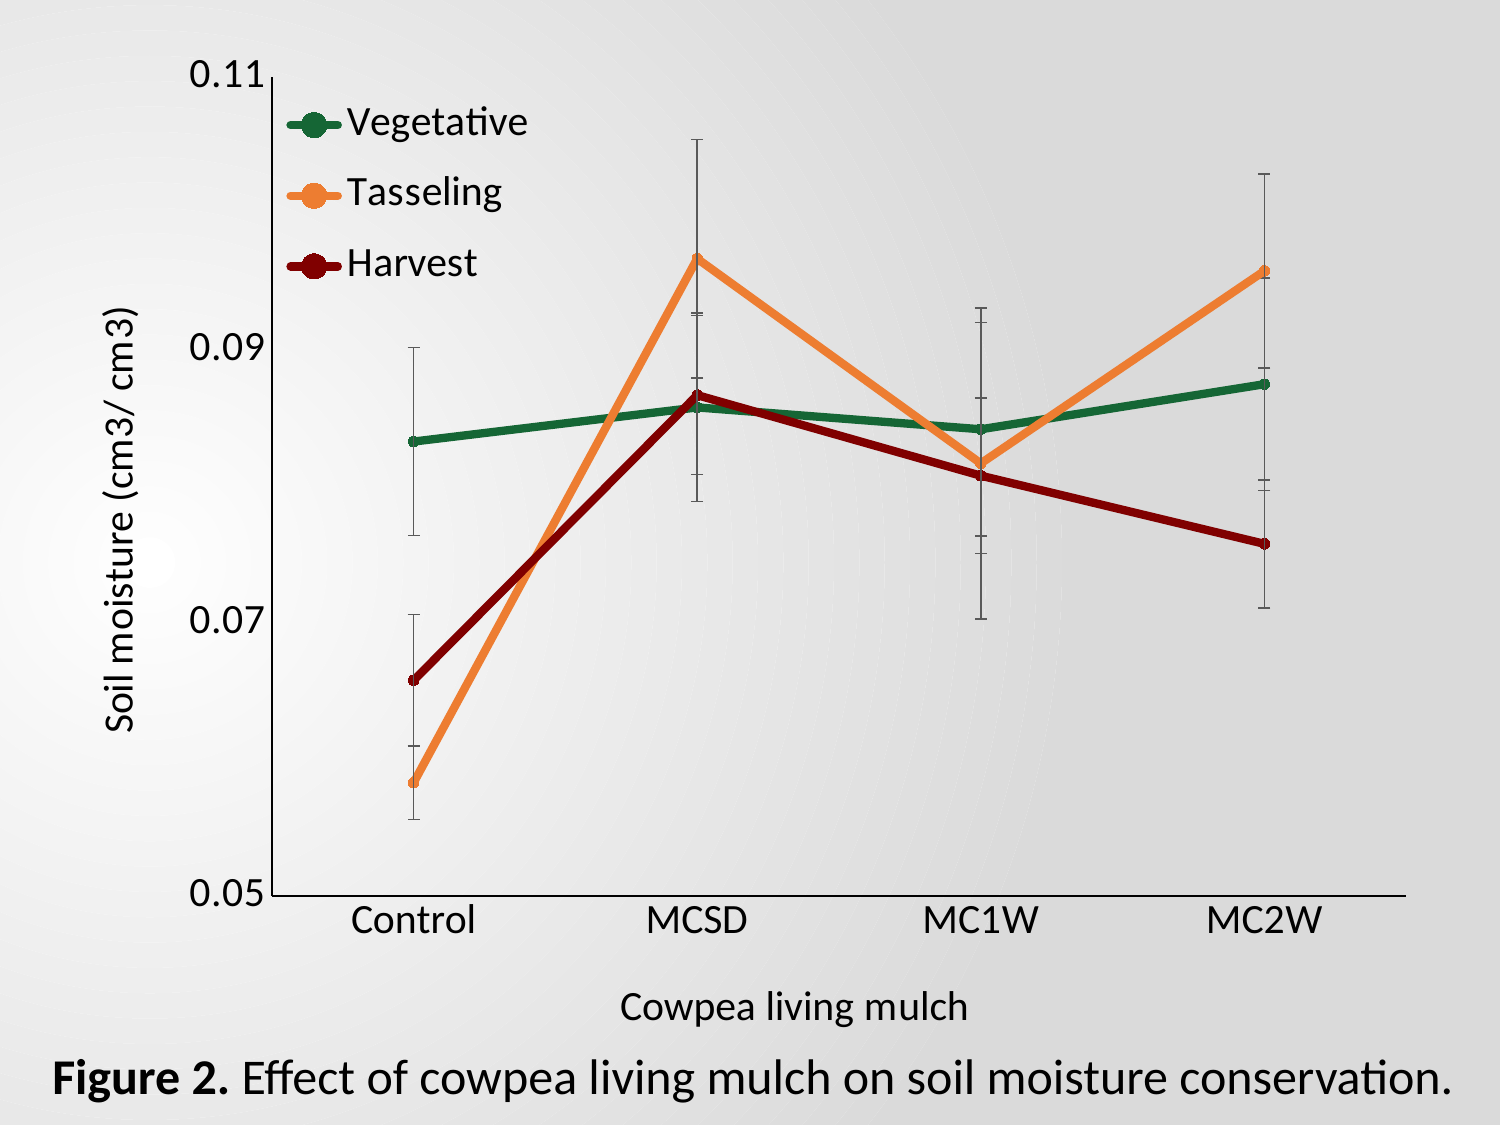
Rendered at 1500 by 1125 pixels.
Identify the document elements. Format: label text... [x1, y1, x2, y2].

list Figure 2. Effect of cowpea living mulch on soil moisture conservation. [18, 1037, 1494, 1113]
chart [74, 24, 1438, 1051]
